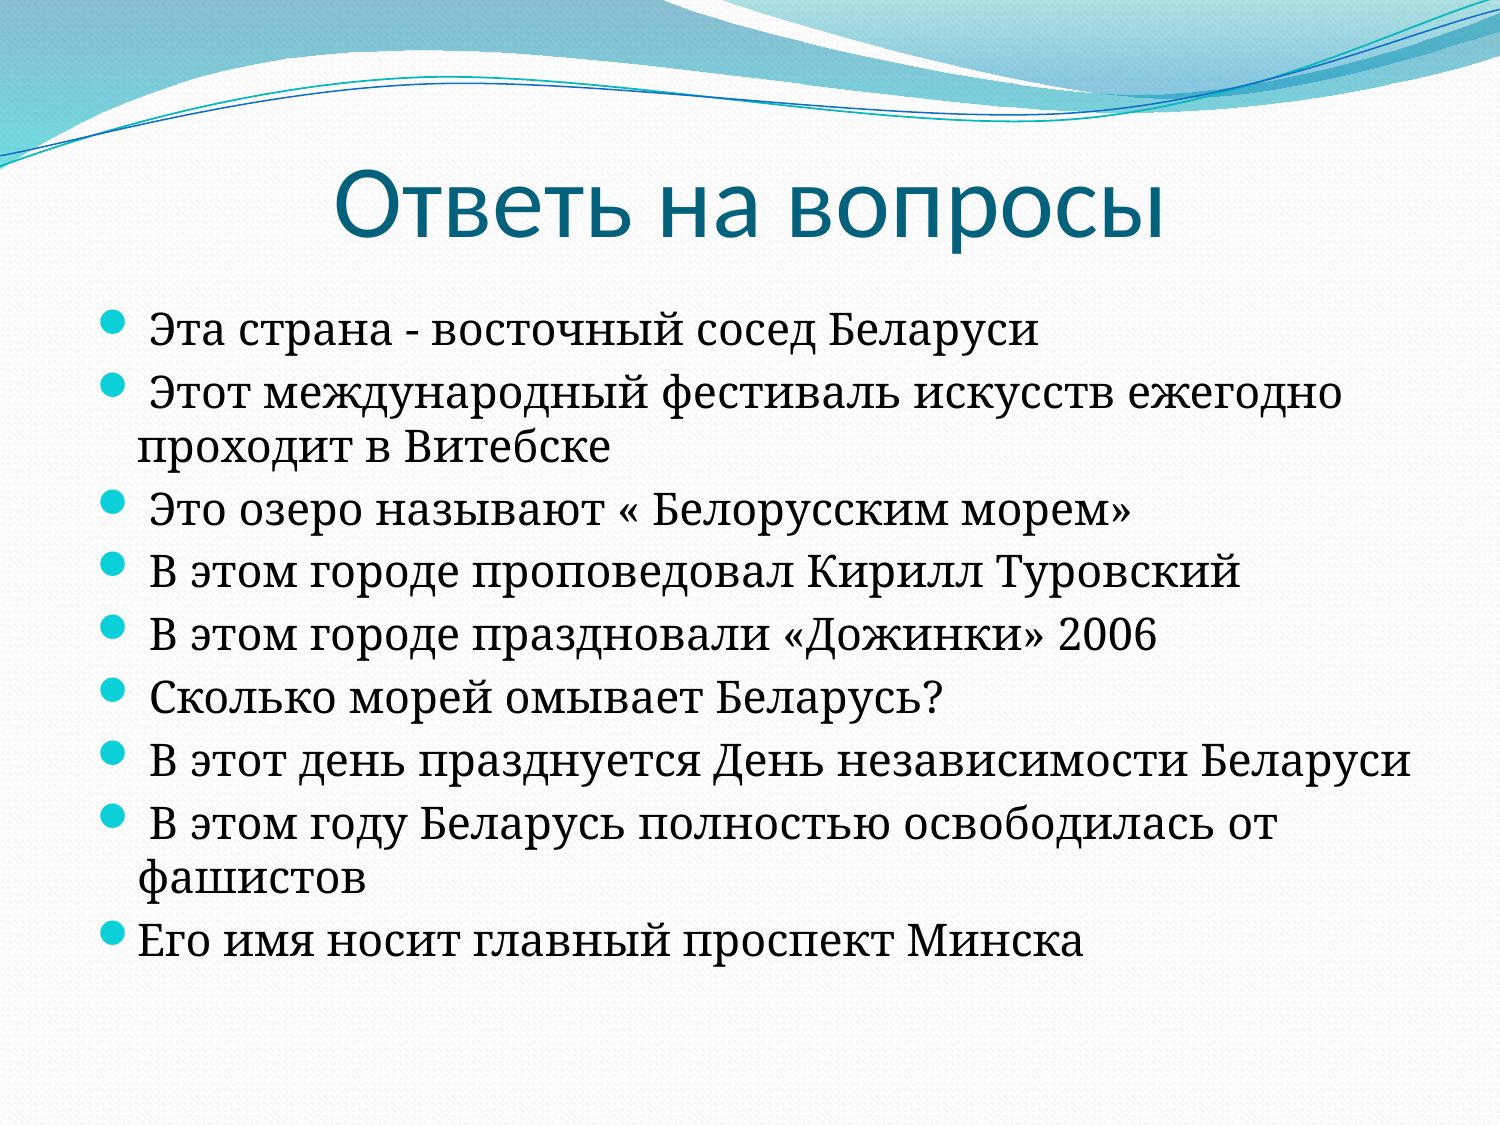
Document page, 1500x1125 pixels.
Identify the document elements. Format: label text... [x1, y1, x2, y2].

title Ответь на вопросы [75, 115, 1425, 258]
list Эта страна - восточный сосед Беларуси Этот международный фестиваль искусств ежегодно проходит в Витебске Это озеро называют « Белорусским морем» В этом городе проповедовал Кирилл Туровский В этом городе праздновали «Дожинки» 2006 Сколько морей омывает Беларусь? В этот день празднуется День независимости Беларуси В этом году Беларусь полностью освободилась от фашистов Его имя носит главный проспект Минска [82, 292, 1432, 1013]
